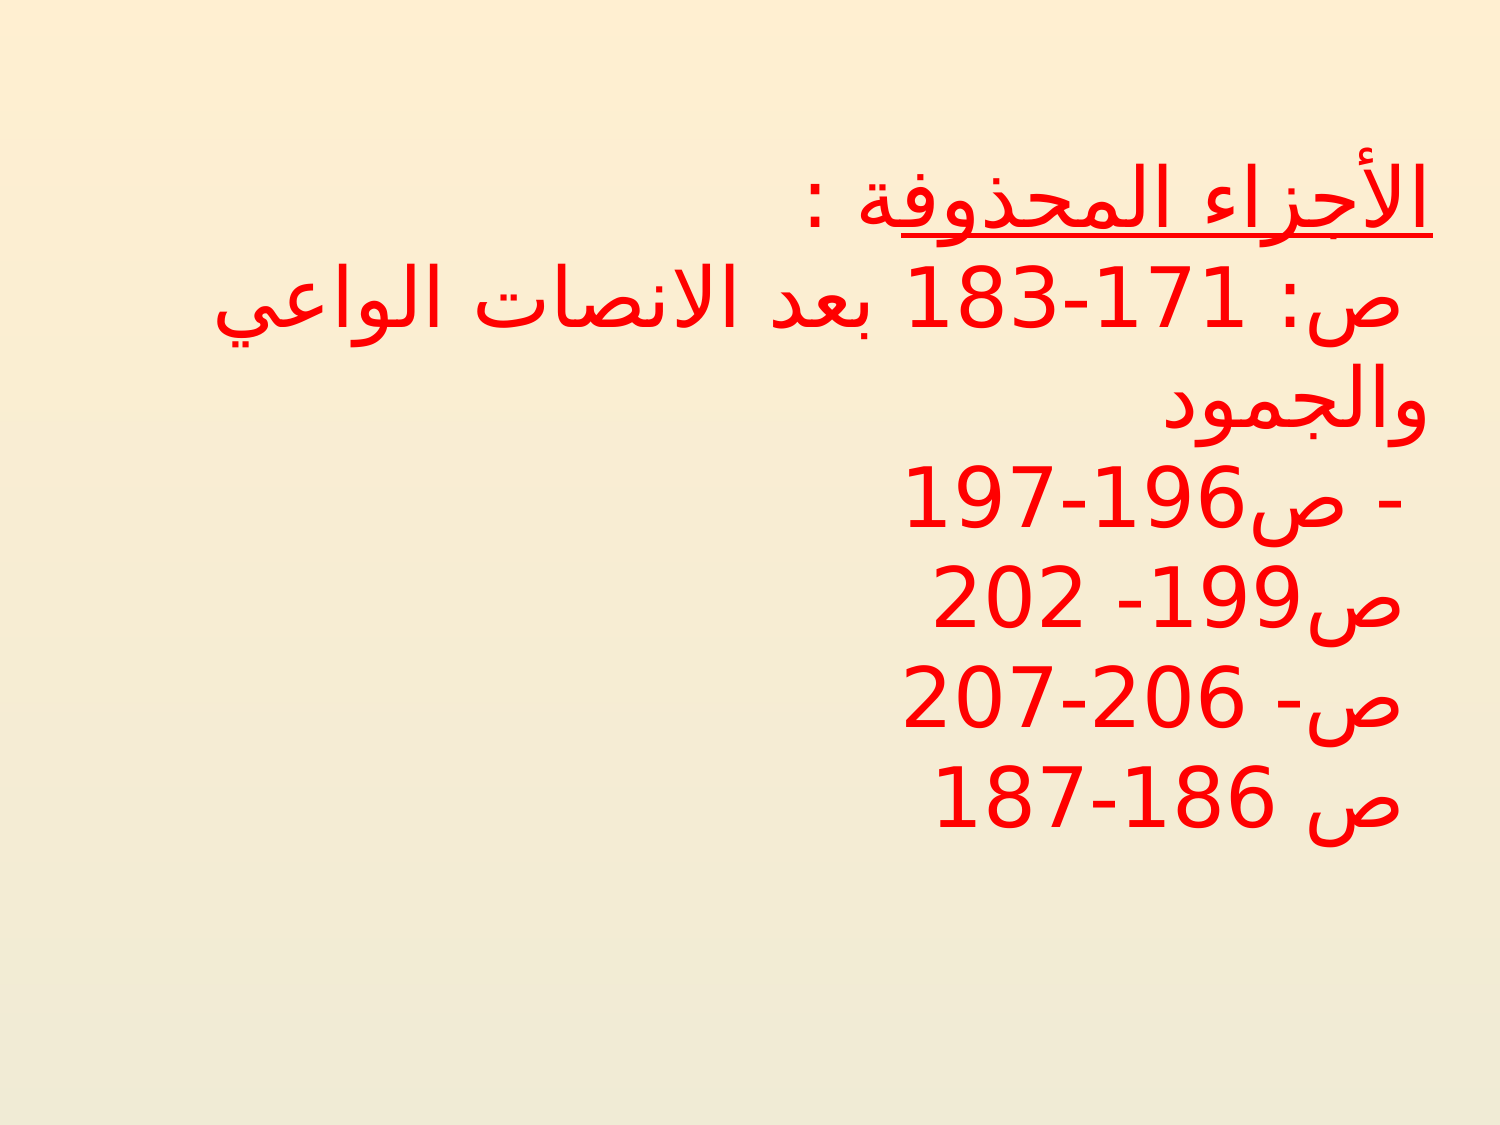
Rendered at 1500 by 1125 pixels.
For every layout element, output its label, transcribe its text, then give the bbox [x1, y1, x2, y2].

text_box الأجزاء المحذوفة : ص: 171-183 بعد الانصات الواعي والجمود - ص196-197 ص199- 202 ص- 206-207 ص 186-187 [53, 137, 1447, 1032]
